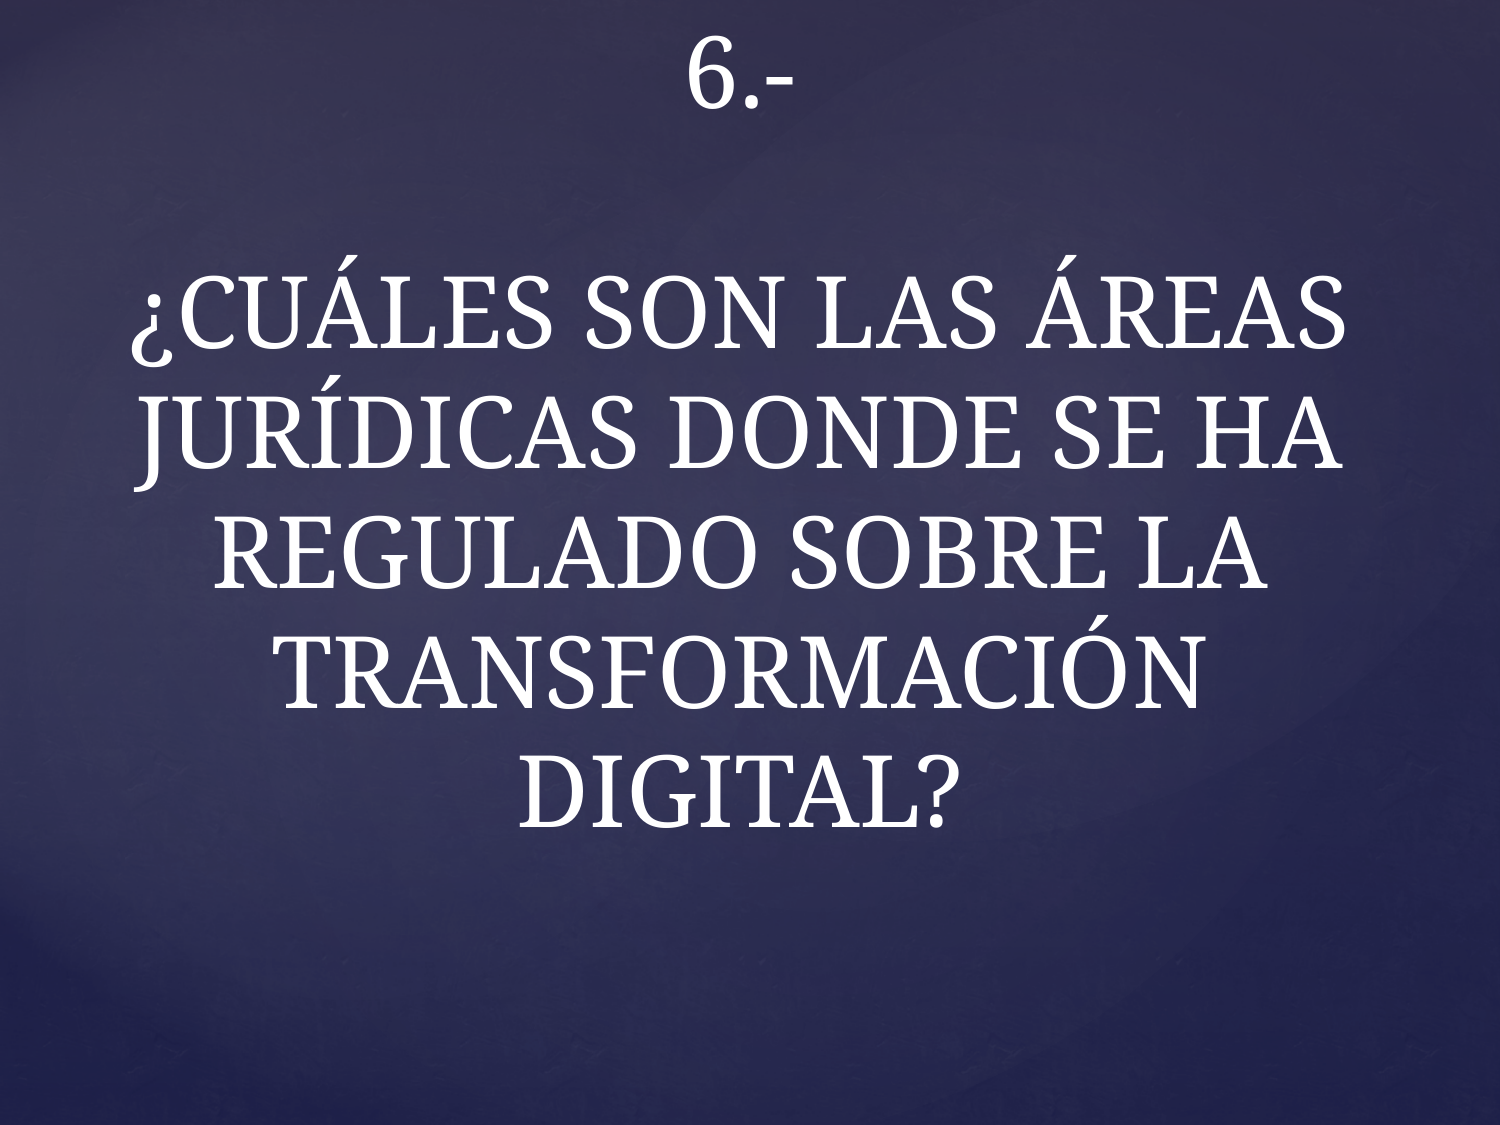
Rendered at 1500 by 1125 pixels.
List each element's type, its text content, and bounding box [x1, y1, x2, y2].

title 6.- ¿CUÁLES SON LAS ÁREAS JURÍDICAS DONDE SE HA REGULADO SOBRE LA TRANSFORMACIÓN DIGITAL? [64, 0, 1415, 856]
